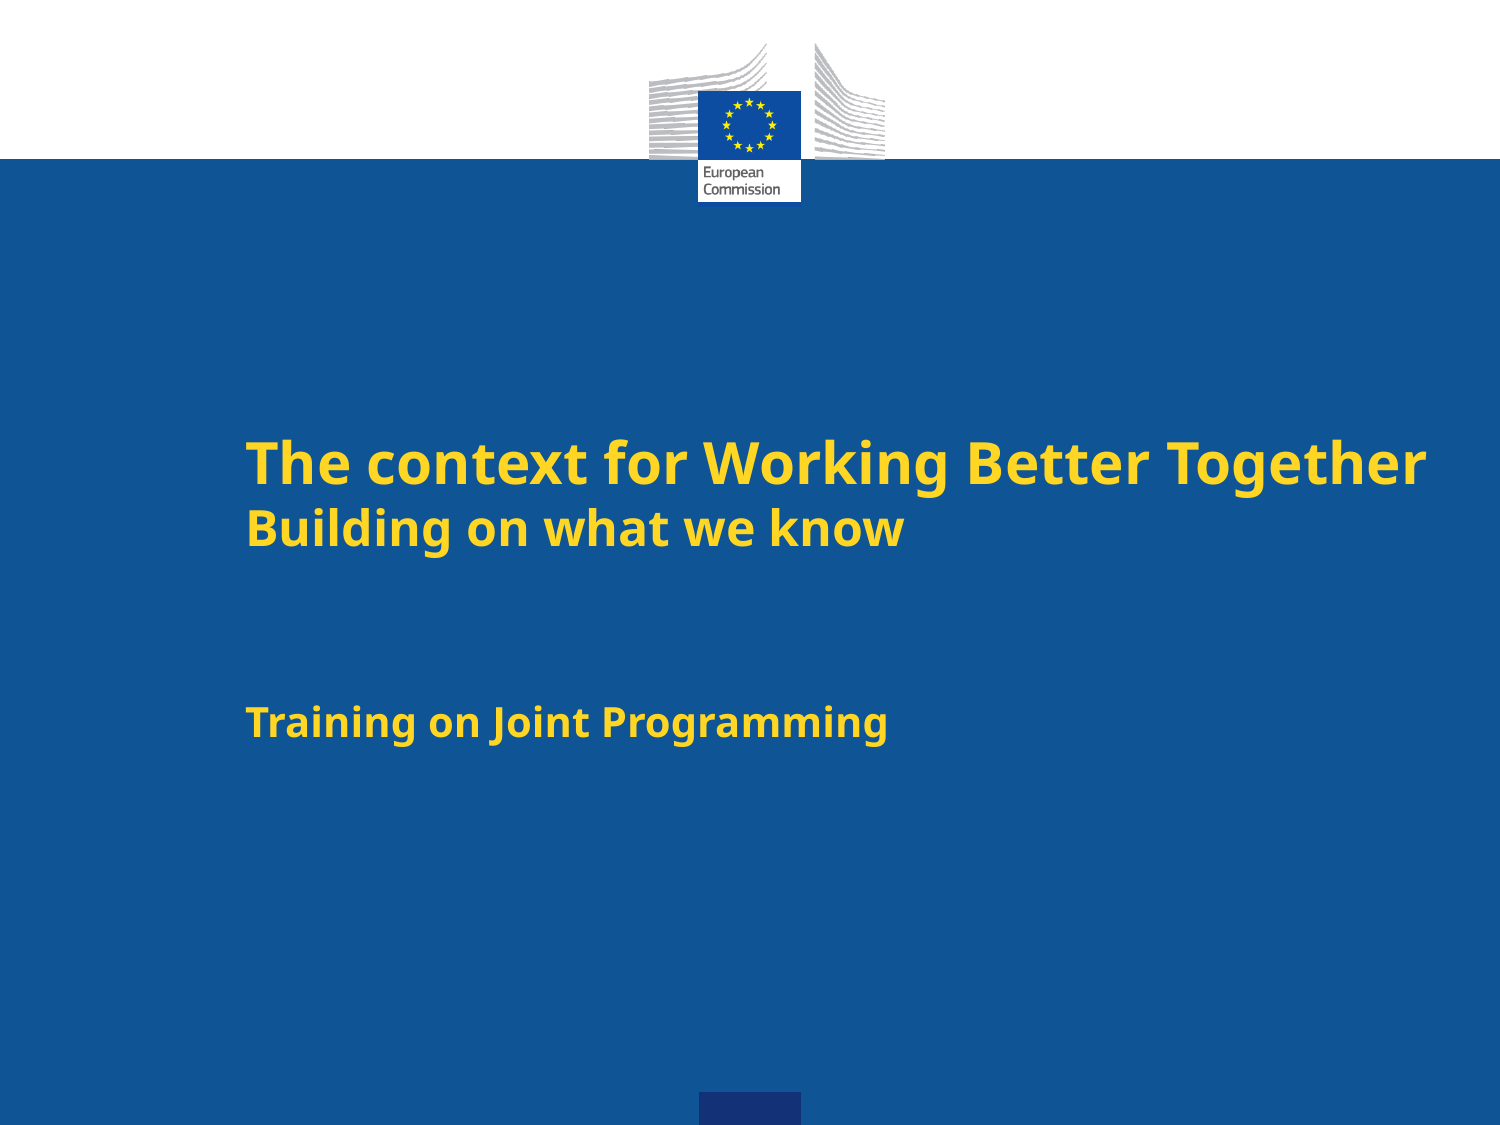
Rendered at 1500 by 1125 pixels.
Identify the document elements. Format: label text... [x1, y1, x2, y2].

title The context for Working Better Together Building on what we know Training on Joint Programming [230, 338, 1471, 835]
